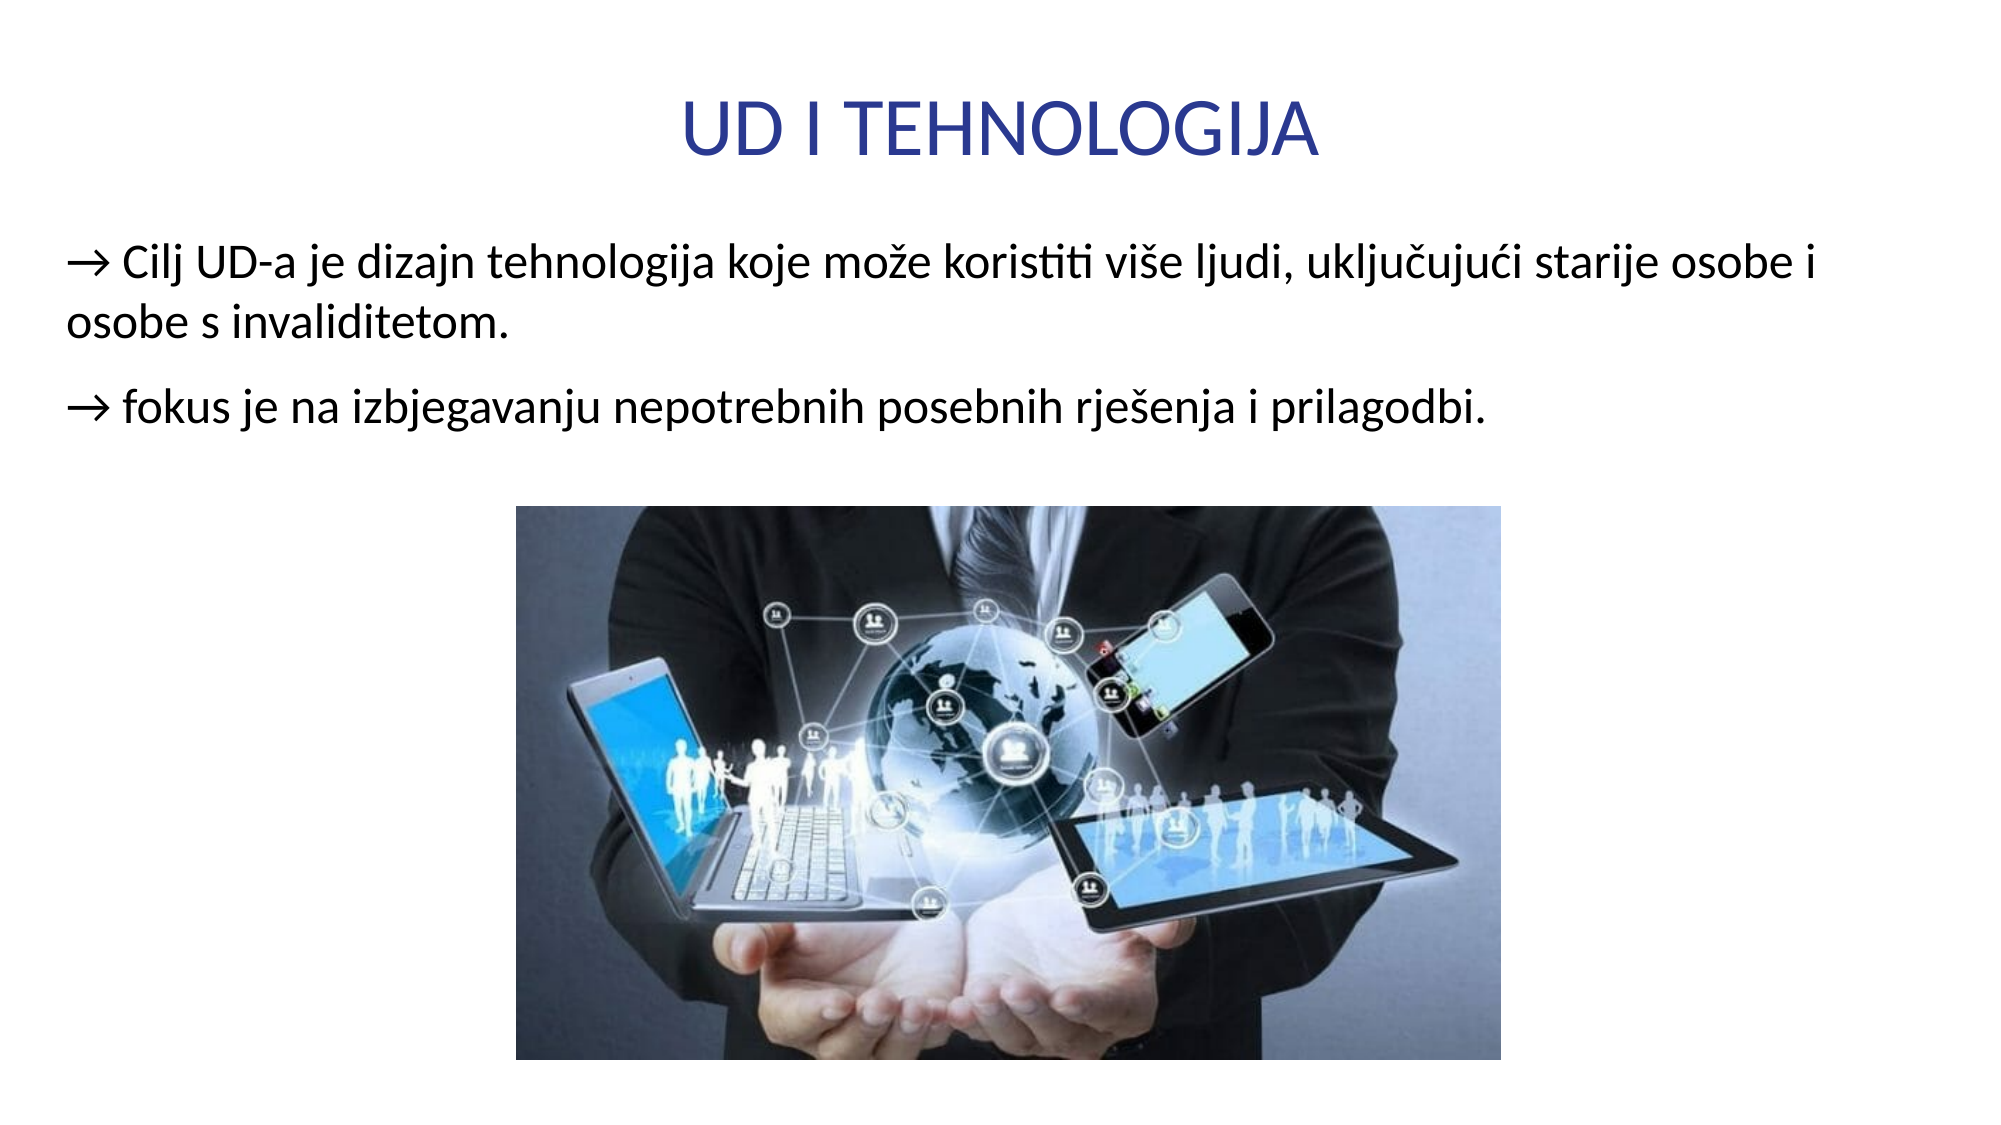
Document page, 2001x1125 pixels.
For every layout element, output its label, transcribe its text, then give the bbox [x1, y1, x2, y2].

title UD I TEHNOLOGIJA [137, 24, 1863, 220]
picture [516, 506, 1501, 1060]
list → Cilj UD-a je dizajn tehnologija koje može koristiti više ljudi, uključujući starije osobe i osobe s invaliditetom. → fokus je na izbjegavanju nepotrebnih posebnih rješenja i prilagodbi. [50, 220, 1967, 1025]
